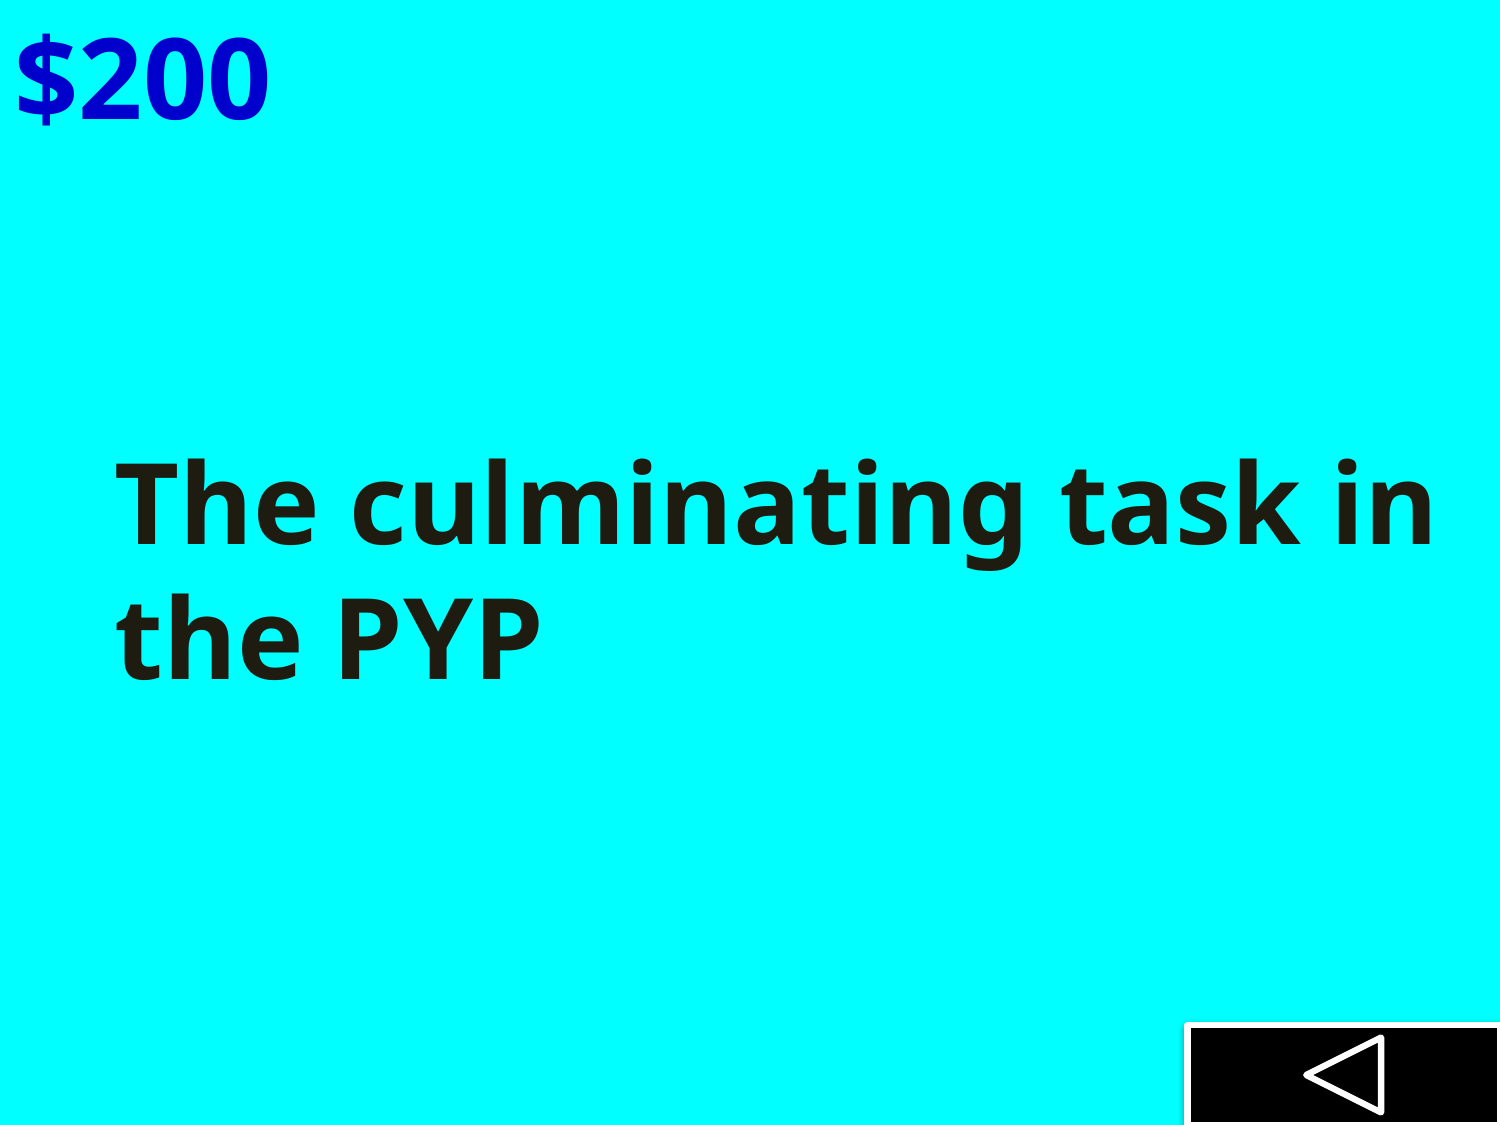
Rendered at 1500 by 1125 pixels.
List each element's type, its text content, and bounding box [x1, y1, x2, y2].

text_box [1184, 1022, 1500, 1125]
text_box The culminating task in the PYP [99, 424, 1500, 710]
text_box $200 [0, 0, 1425, 150]
